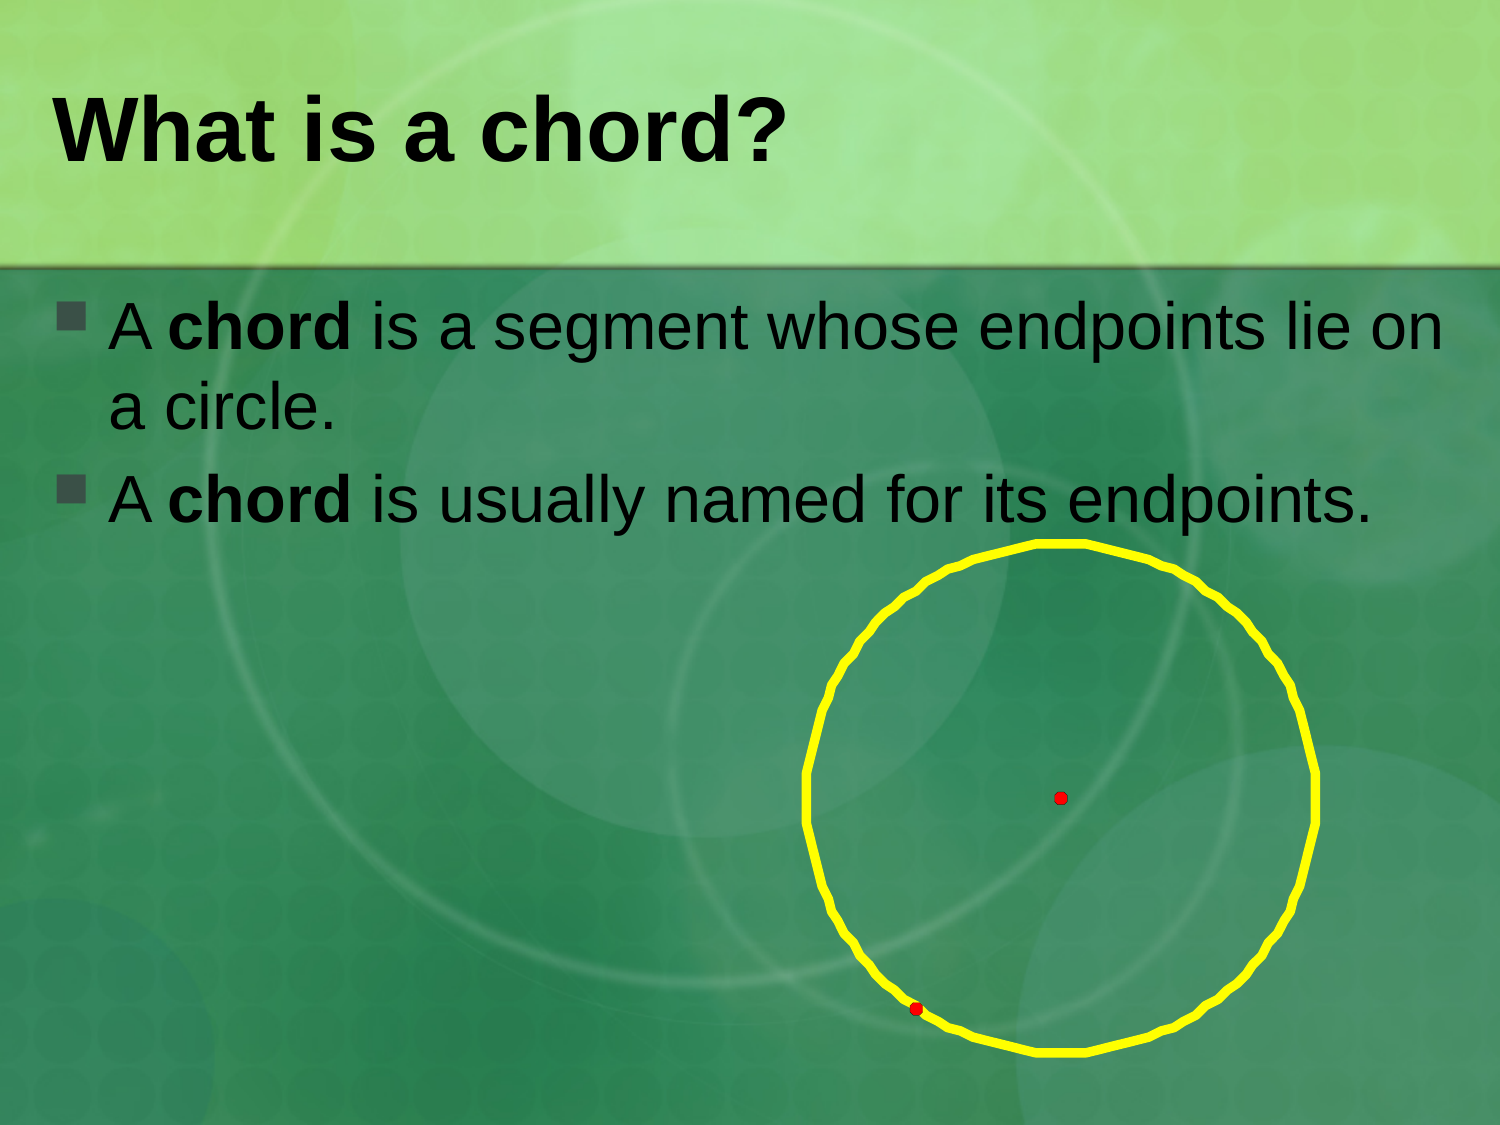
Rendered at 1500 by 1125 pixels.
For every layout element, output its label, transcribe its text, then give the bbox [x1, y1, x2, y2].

list A chord is a segment whose endpoints lie on a circle. A chord is usually named for its endpoints. [37, 274, 1463, 1101]
title What is a chord? [37, 24, 1463, 226]
picture [0, 0, 1500, 1125]
